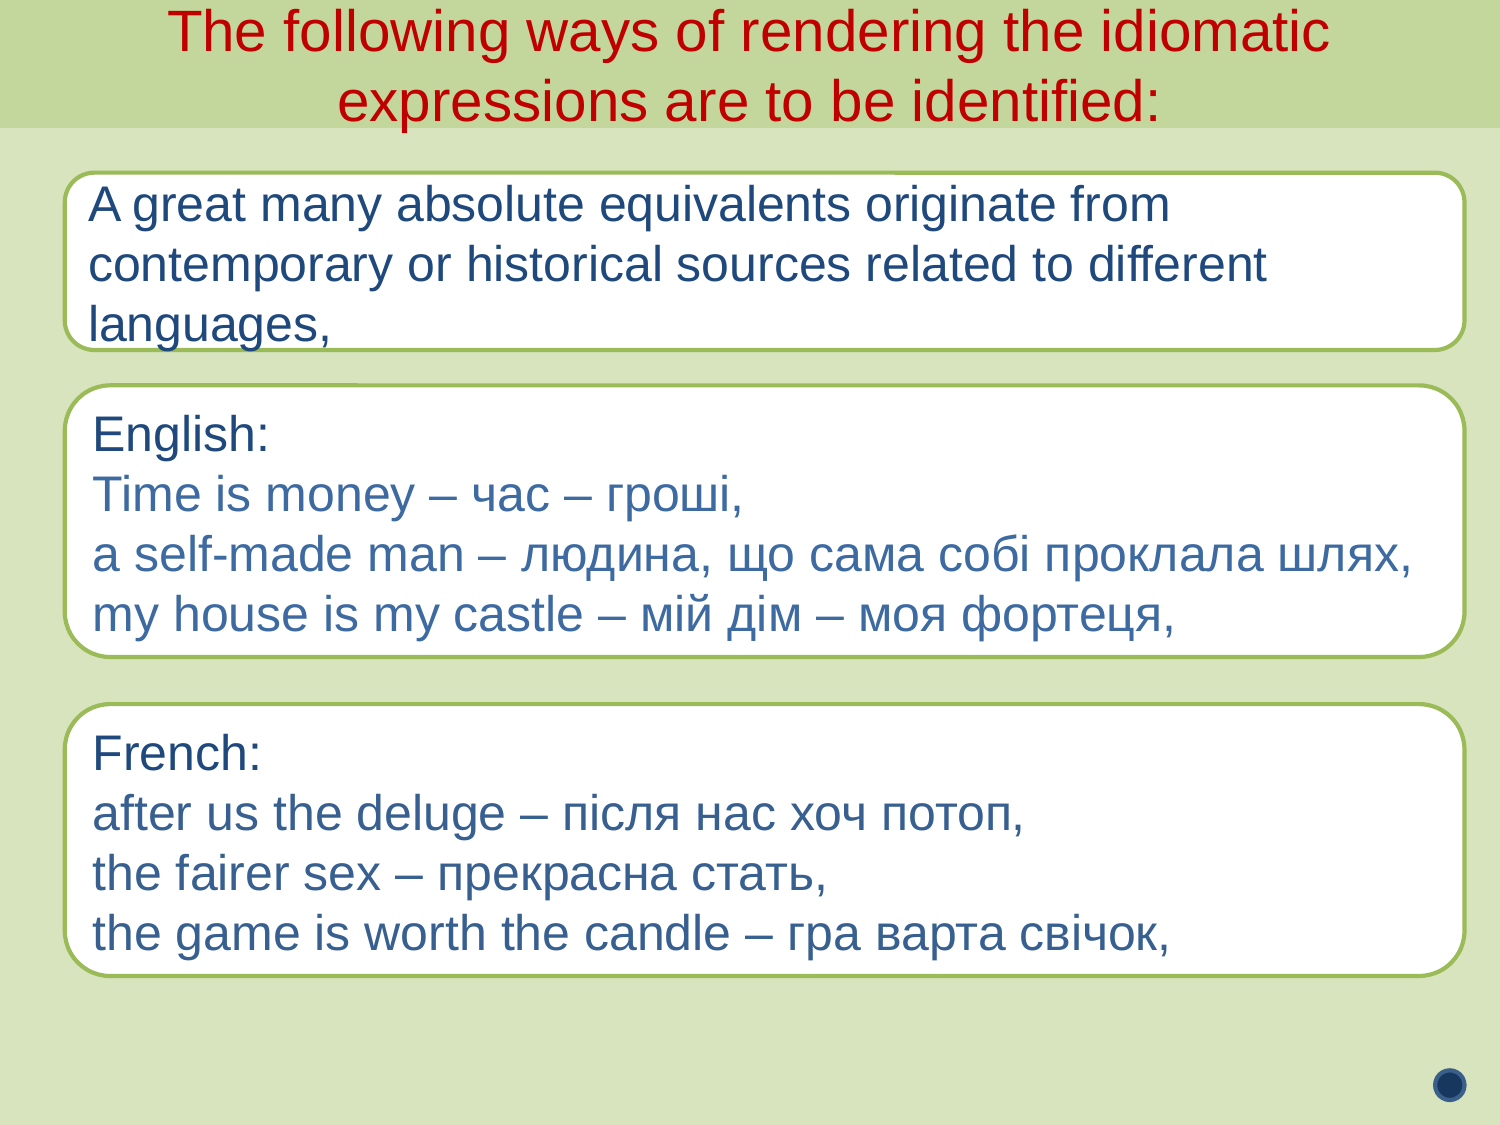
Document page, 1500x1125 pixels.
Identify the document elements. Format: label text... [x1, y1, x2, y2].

text_box The following ways of rendering the idiomatic expressions are to be identified: [0, 0, 1500, 128]
text_box A great many absolute equivalents originate from contemporary or historical sources related to different languages, [62, 170, 1467, 353]
text_box [1433, 1068, 1467, 1103]
text_box English: Time is money – час – гроші, a self-made man – людина, що сама собі проклала шлях, my house is my castle – мій дім – моя фортеця, [62, 383, 1467, 660]
text_box French: after us the deluge – після нас хоч потоп, the fairer sex – прекрасна стать, the game is worth the candle – гра варта свічок, [62, 702, 1467, 979]
